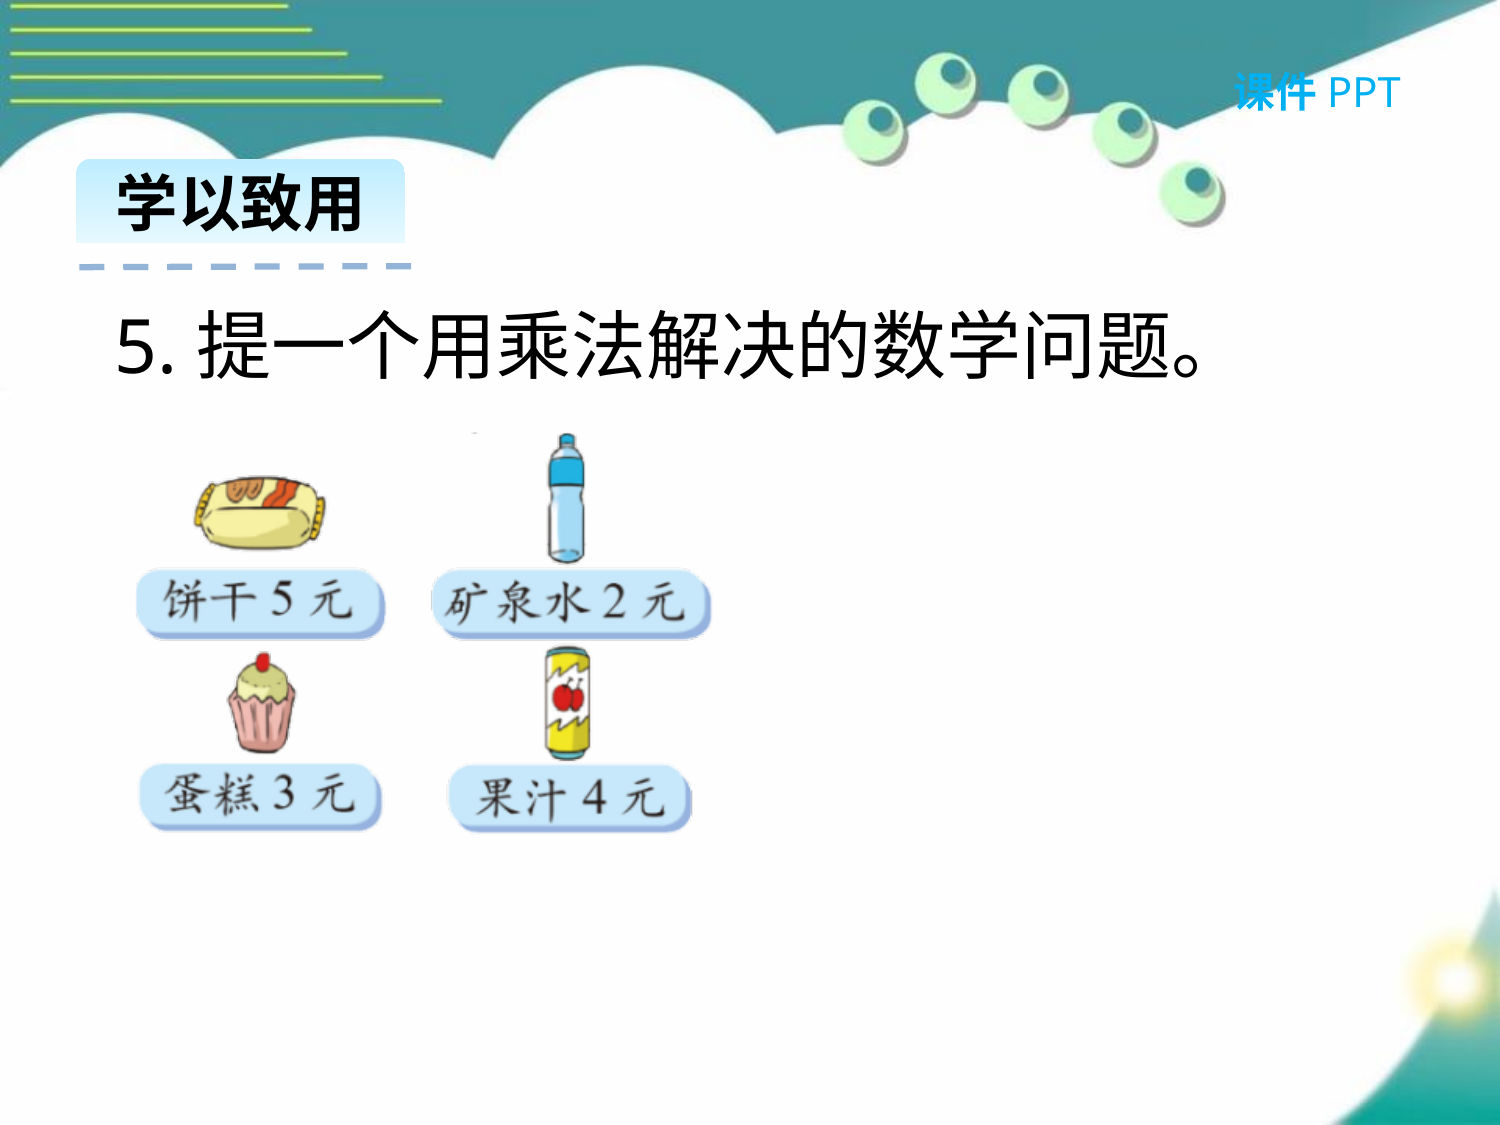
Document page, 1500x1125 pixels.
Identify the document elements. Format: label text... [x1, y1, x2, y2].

text_box 课件PPT [1218, 58, 1418, 124]
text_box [76, 158, 420, 268]
text_box 5.提一个用乘法解决的数学问题。 [100, 290, 1388, 396]
picture [0, 0, 1500, 1125]
